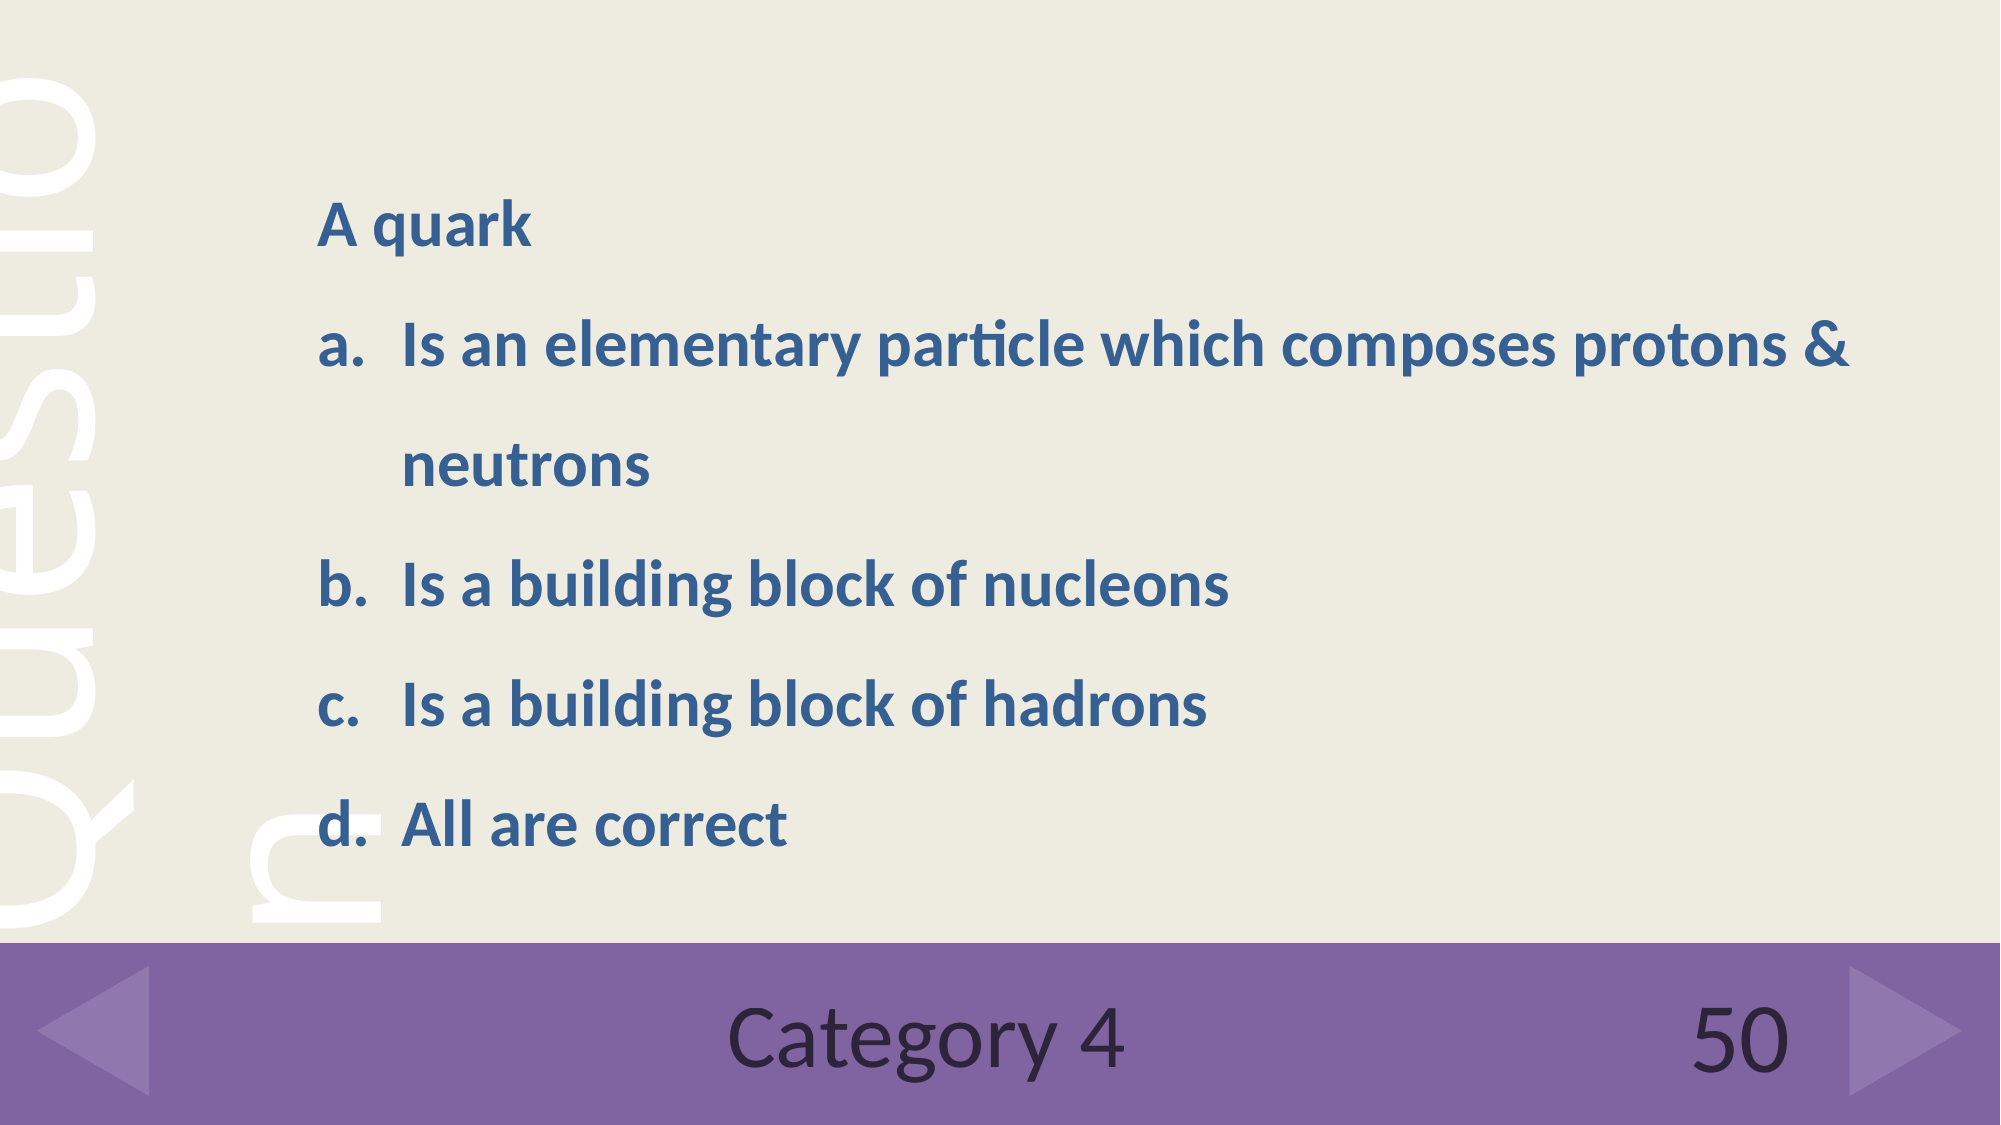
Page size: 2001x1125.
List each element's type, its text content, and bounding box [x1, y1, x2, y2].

title Category 4 [26, 937, 1827, 1125]
list A quark Is an elementary particle which composes protons & neutrons Is a building block of nucleons Is a building block of hadrons All are correct [302, 149, 1889, 850]
